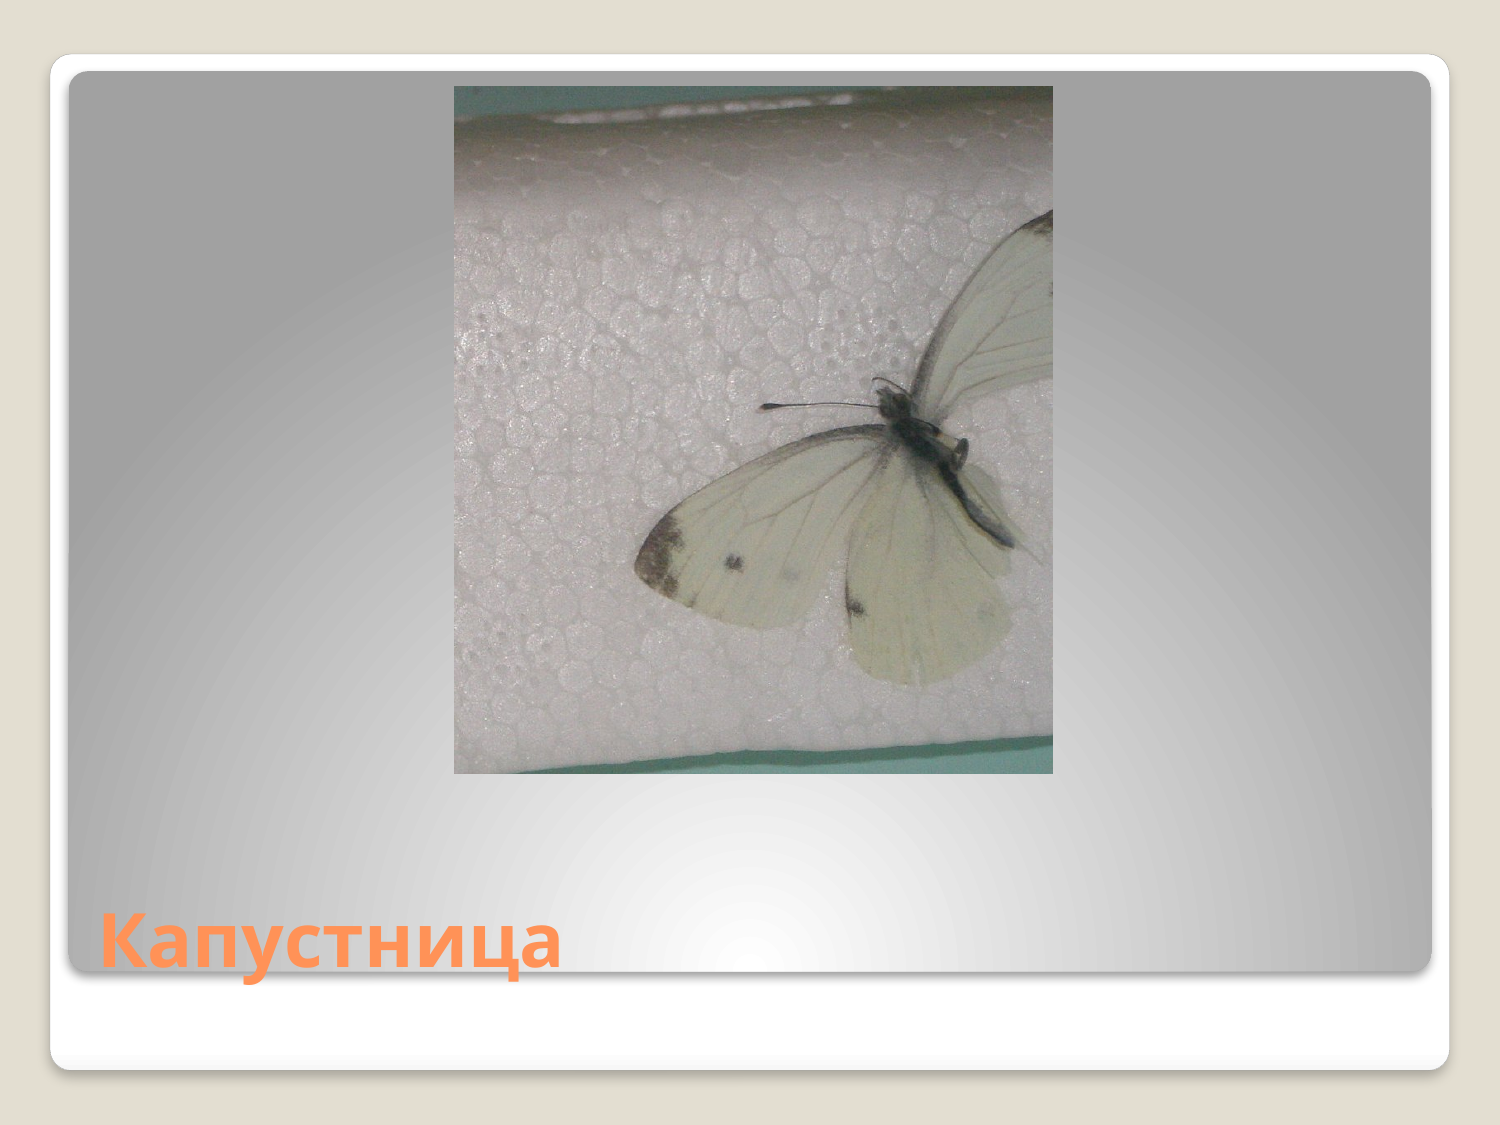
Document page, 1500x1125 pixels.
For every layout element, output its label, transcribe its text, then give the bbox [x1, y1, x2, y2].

title Капустница [82, 817, 1425, 990]
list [454, 86, 1053, 775]
